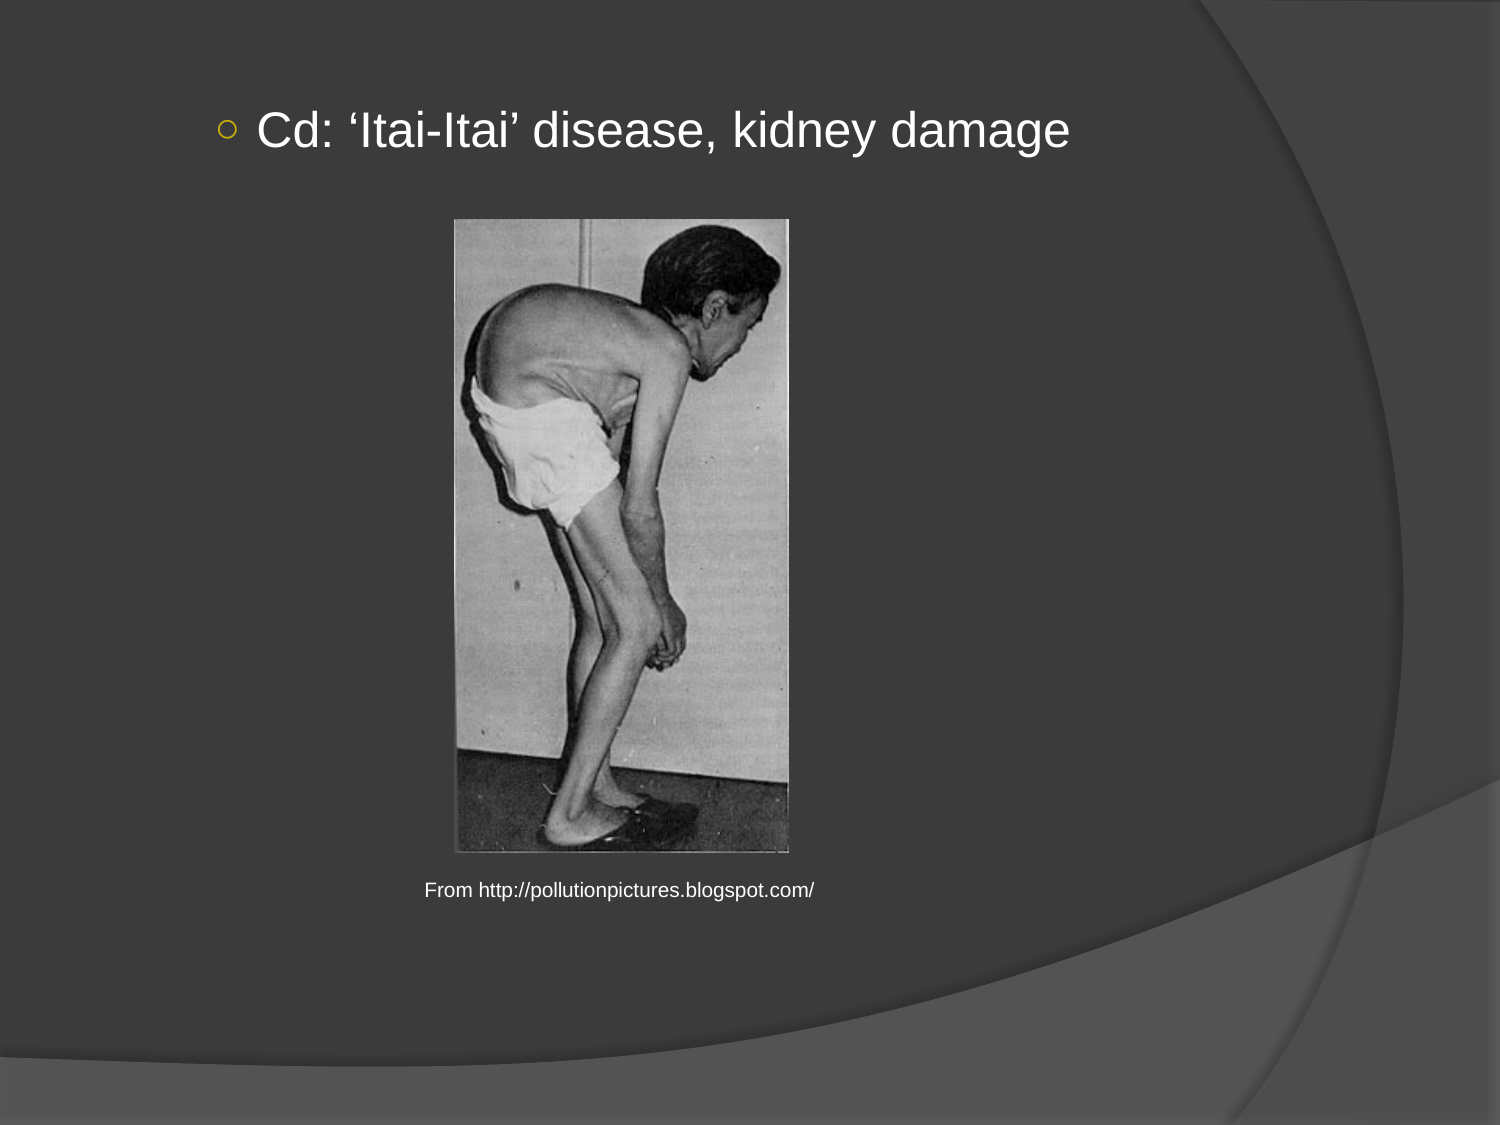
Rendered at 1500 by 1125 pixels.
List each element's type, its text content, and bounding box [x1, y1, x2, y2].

list Cd: ‘Itai-Itai’ disease, kidney damage [76, 90, 1471, 185]
text_box From http://pollutionpictures.blogspot.com/ [409, 869, 830, 910]
picture [454, 219, 790, 853]
